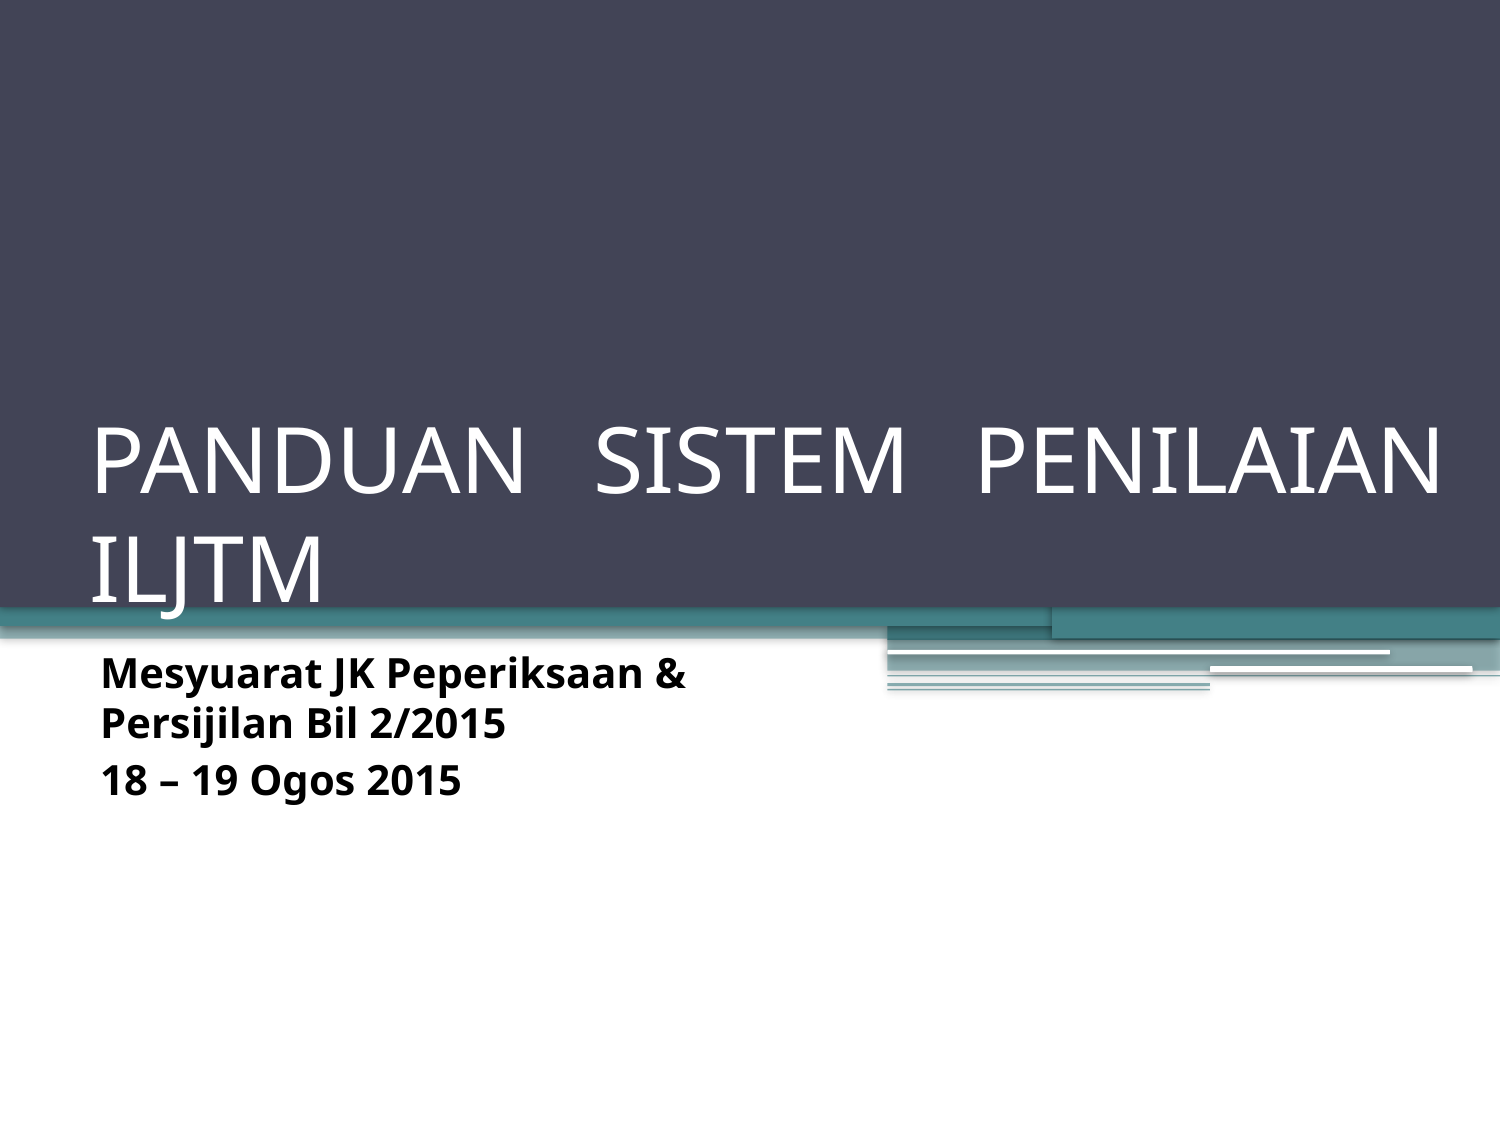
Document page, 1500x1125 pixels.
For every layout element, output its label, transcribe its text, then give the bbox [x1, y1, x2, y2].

title PANDUAN SISTEM PENILAIAN ILJTM [75, 394, 1463, 636]
subtitle Mesyuarat JK Peperiksaan & Persijilan Bil 2/2015 18 – 19 Ogos 2015 [75, 639, 888, 928]
